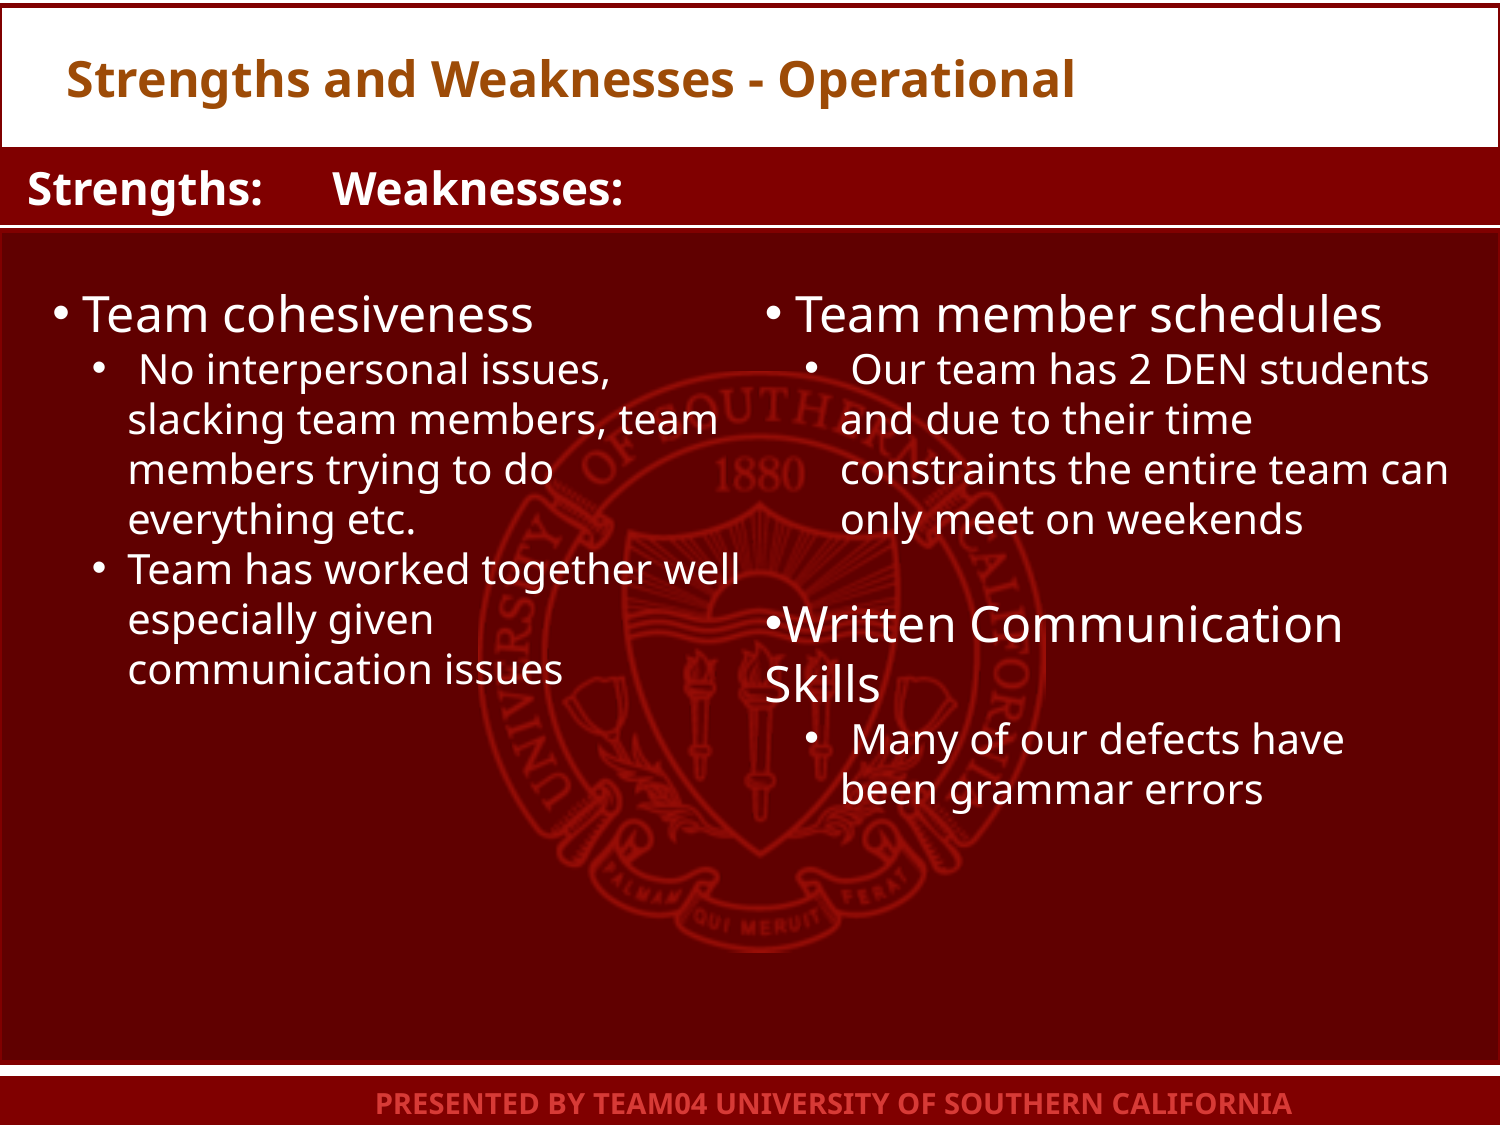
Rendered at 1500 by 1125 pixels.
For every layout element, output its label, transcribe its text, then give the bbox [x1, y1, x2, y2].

text_box Team cohesiveness No interpersonal issues, slacking team members, team members trying to do everything etc. Team has worked together well especially given communication issues [37, 275, 763, 700]
text_box Team member schedules Our team has 2 DEN students and due to their time constraints the entire team can only meet on weekends Written Communication Skills Many of our defects have been grammar errors [763, 275, 1475, 820]
text_box Strengths and Weaknesses - Operational [0, 3, 1500, 151]
picture [478, 370, 1046, 953]
text_box PRESENTED BY TEAM04 UNIVERSITY OF SOUTHERN CALIFORNIA [0, 1076, 1500, 1125]
list Strengths: Weaknesses: [0, 151, 1500, 225]
text_box [27, 230, 1500, 1014]
text_box [0, 228, 1500, 1065]
